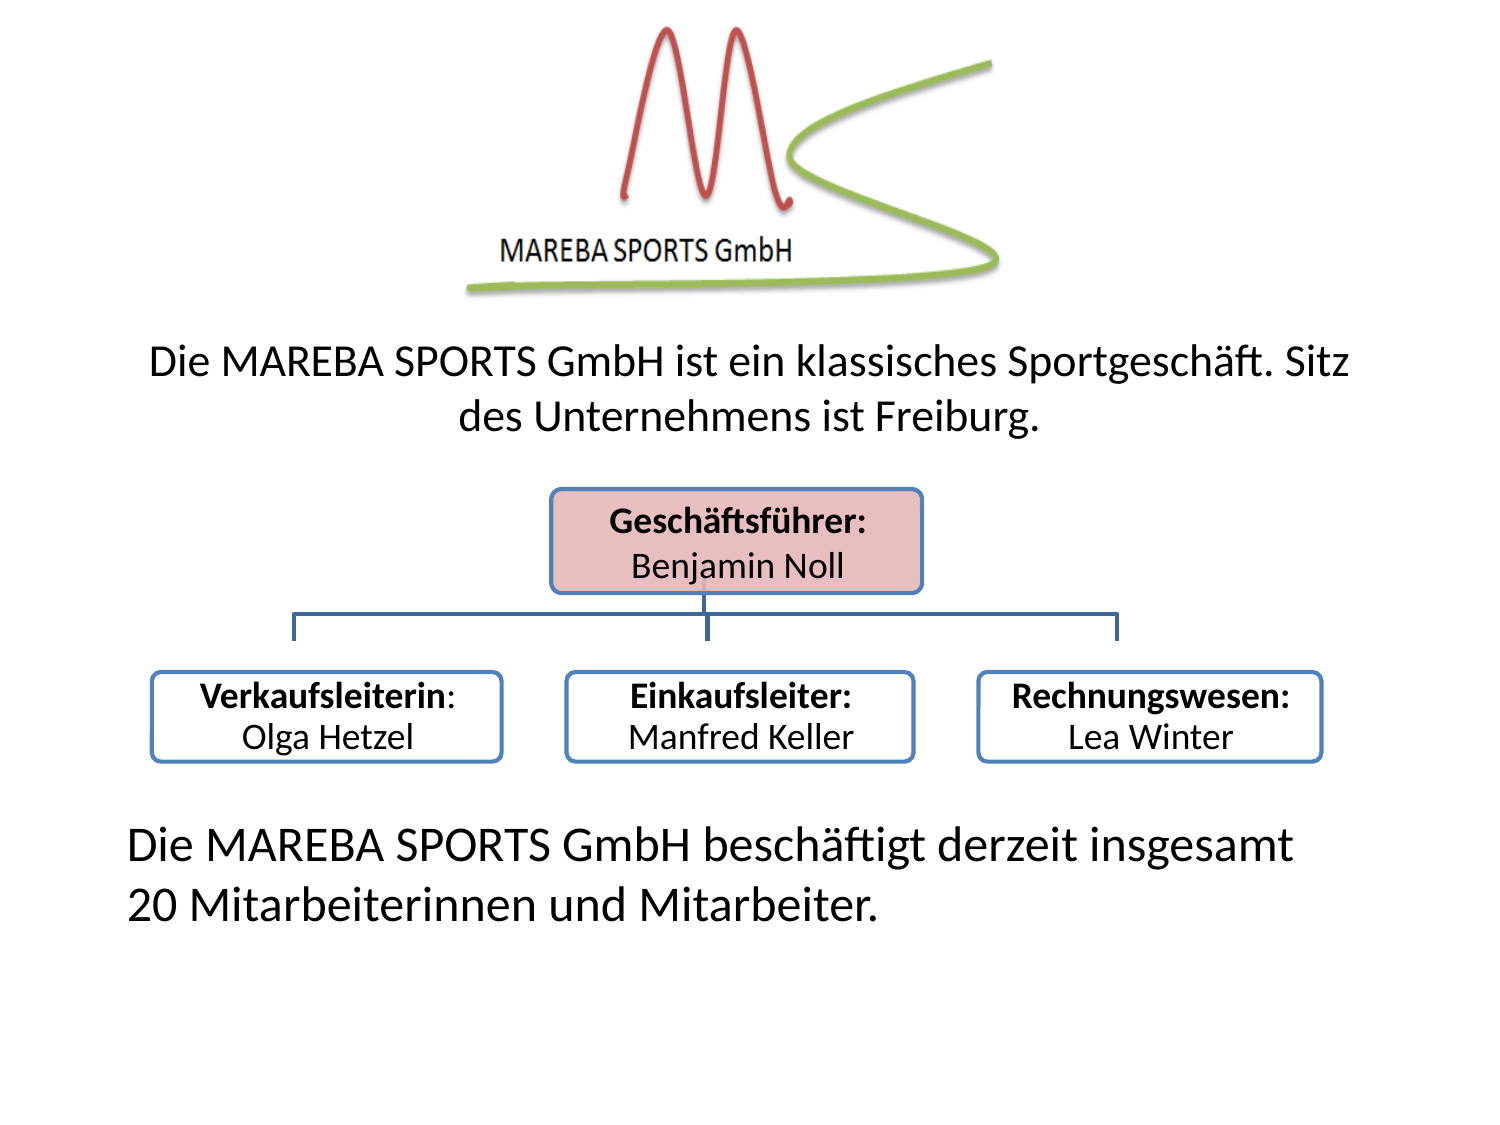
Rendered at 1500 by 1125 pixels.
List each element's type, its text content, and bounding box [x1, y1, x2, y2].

text_box Die MAREBA SPORTS GmbH beschäftigt derzeit insgesamt 20 Mitarbeiterinnen und Mitarbeiter. [112, 804, 1365, 939]
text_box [100, 488, 1341, 799]
title Die MAREBA SPORTS GmbH ist ein klassisches Sportgeschäft. Sitz des Unternehmens ist Freiburg. [112, 314, 1388, 457]
picture [418, 7, 1058, 324]
